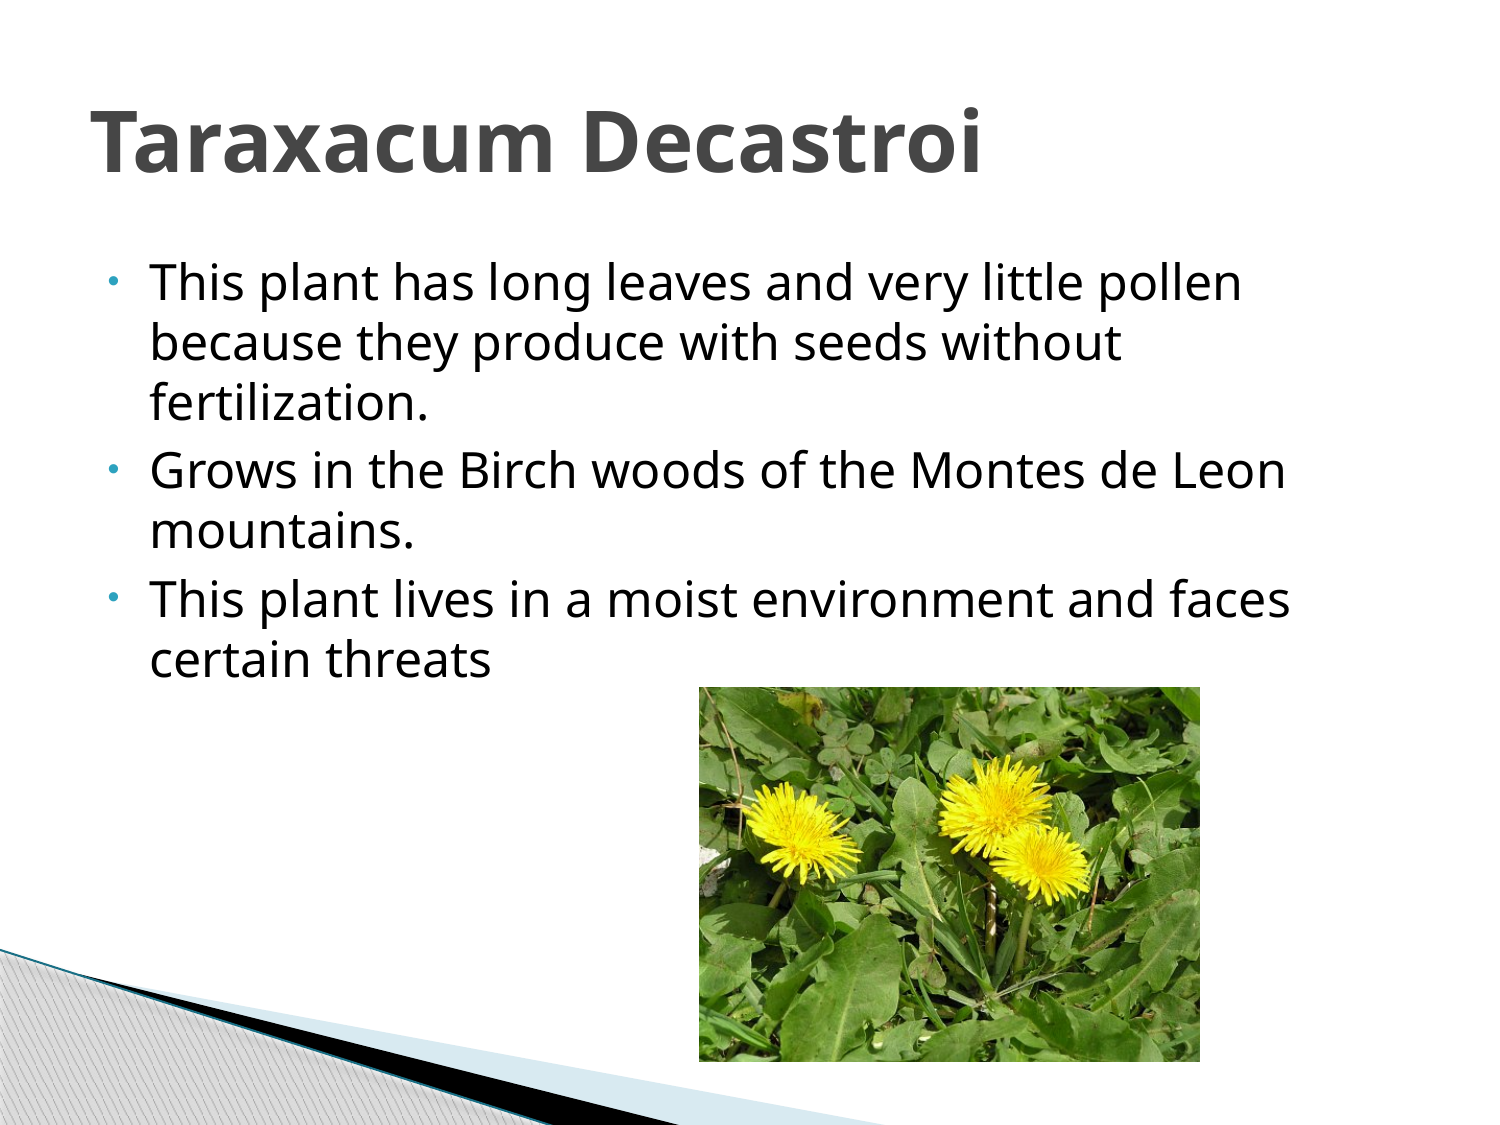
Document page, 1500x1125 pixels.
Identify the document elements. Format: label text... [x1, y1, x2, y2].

picture [699, 687, 1201, 1062]
title Taraxacum Decastroi [75, 45, 1425, 233]
list This plant has long leaves and very little pollen because they produce with seeds without fertilization. Grows in the Birch woods of the Montes de Leon mountains. This plant lives in a moist environment and faces certain threats [75, 243, 1425, 986]
